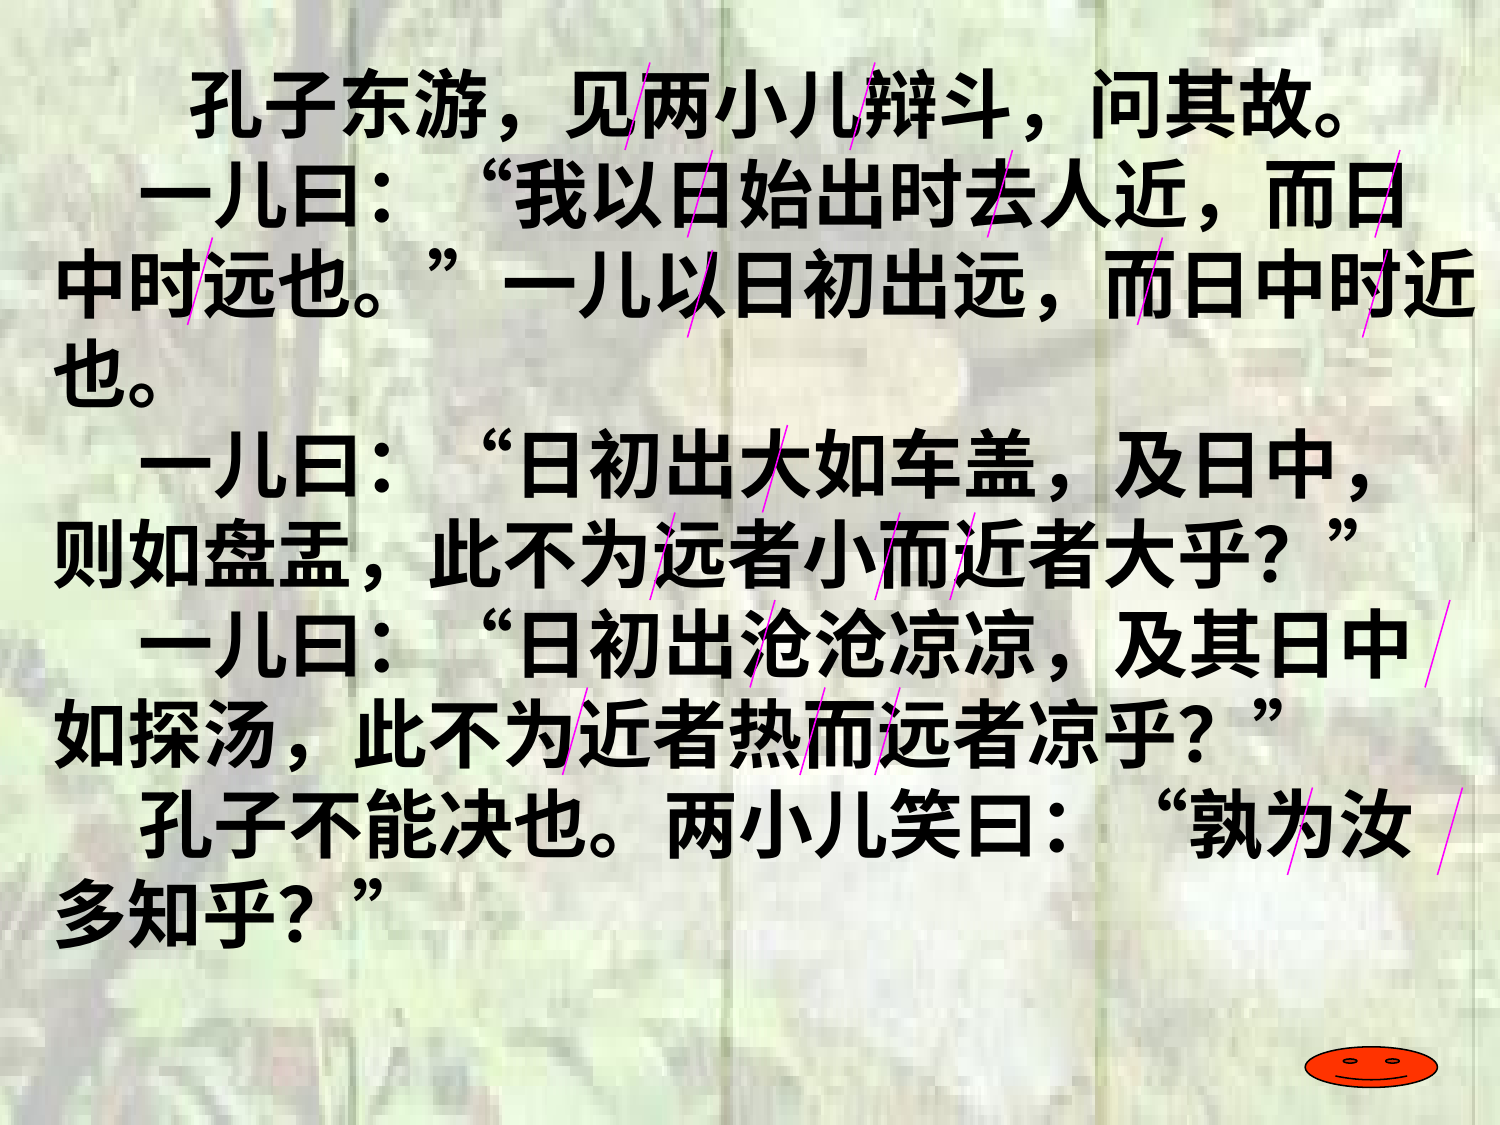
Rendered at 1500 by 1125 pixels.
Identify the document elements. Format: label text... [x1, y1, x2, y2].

picture [0, 0, 1500, 1125]
text_box 孔子东游，见两小儿辩斗，问其故。 一儿曰：“我以日始出时去人近，而日中时远也。”一儿以日初出远，而日中时近也。 一儿曰：“日初出大如车盖，及日中，则如盘盂，此不为远者小而近者大乎？” 一儿曰：“日初出沧沧凉凉，及其日中如探汤，此不为近者热而远者凉乎？” 孔子不能决也。两小儿笑曰：“孰为汝多知乎？” [37, 49, 1500, 965]
text_box [1305, 1046, 1438, 1088]
